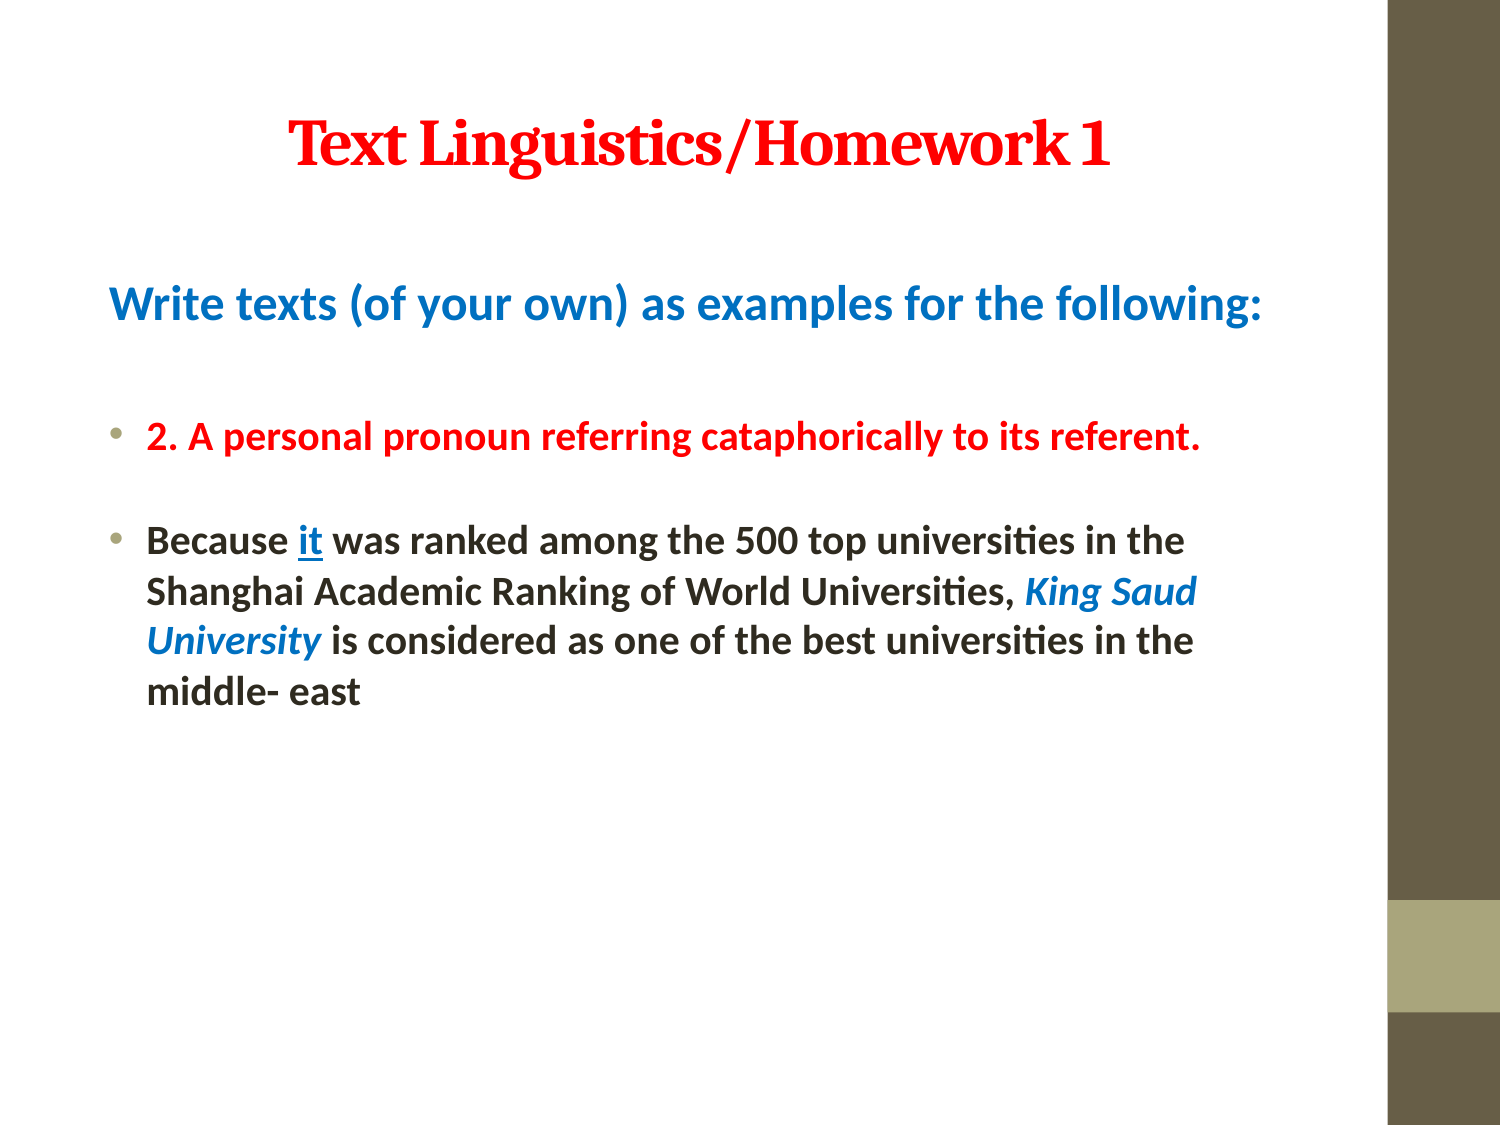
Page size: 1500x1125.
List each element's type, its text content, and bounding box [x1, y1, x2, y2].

title Text Linguistics/Homework 1 [75, 45, 1325, 233]
list Write texts (of your own) as examples for the following: 2. A personal pronoun referring cataphorically to its referent. Because it was ranked among the 500 top universities in the Shanghai Academic Ranking of World Universities, King Saud University is considered as one of the best universities in the middle- east [75, 262, 1325, 1050]
